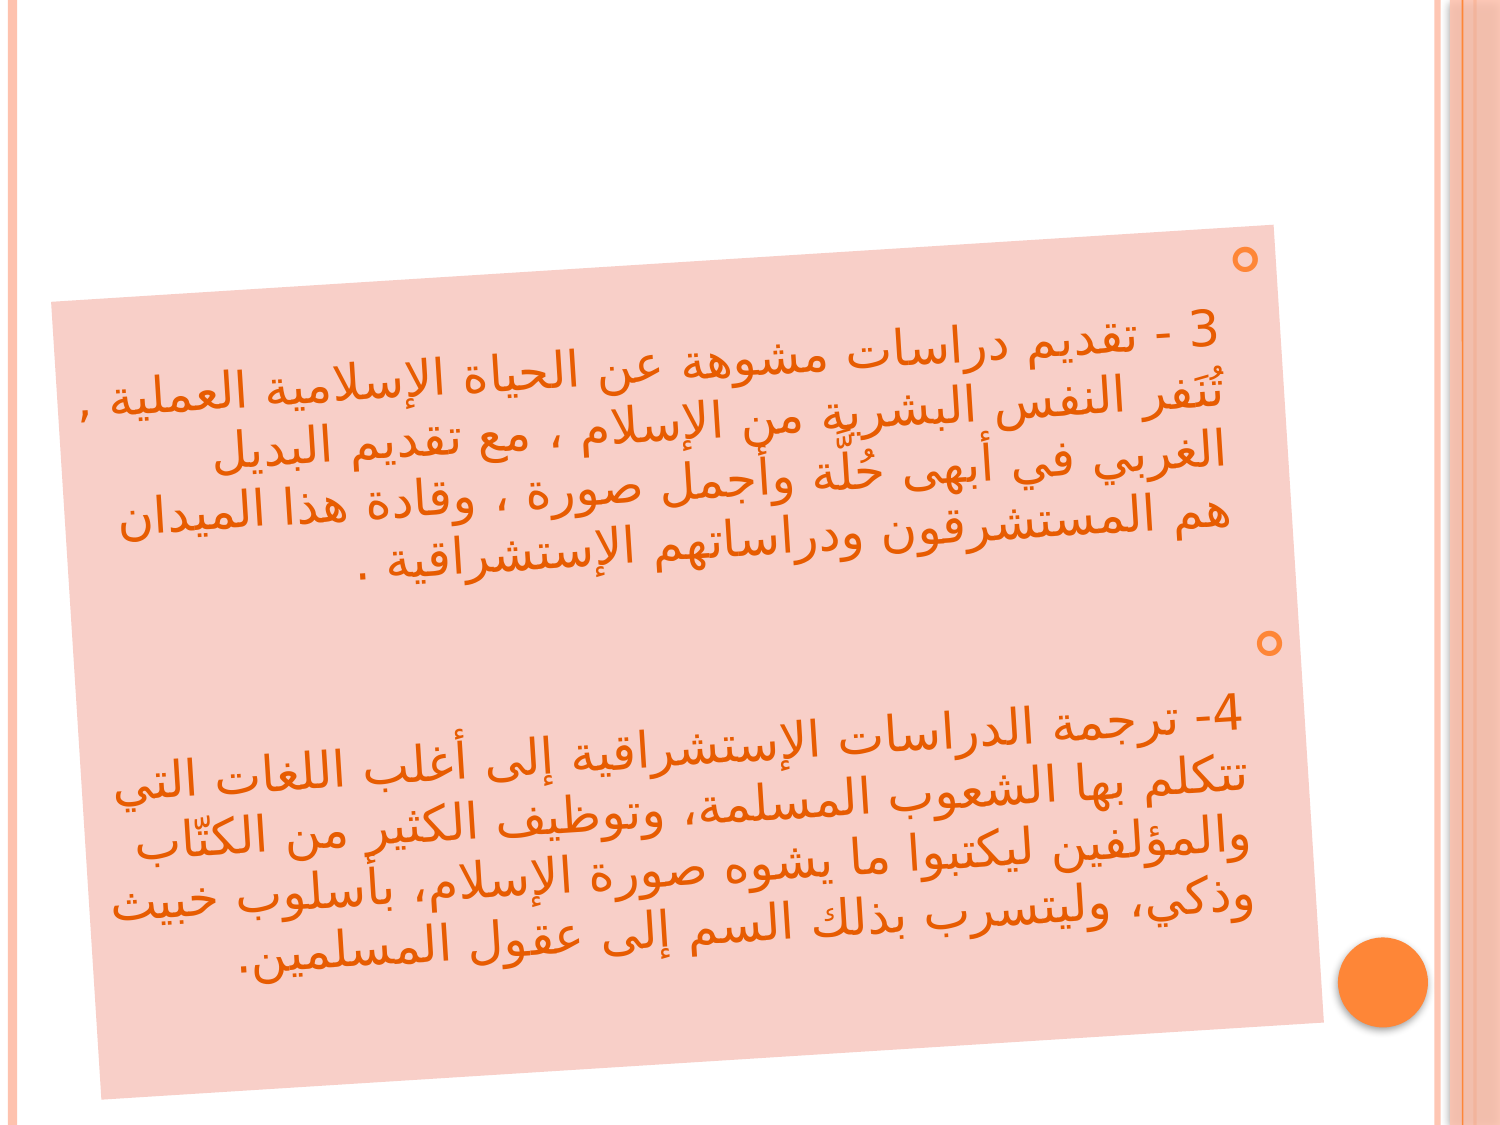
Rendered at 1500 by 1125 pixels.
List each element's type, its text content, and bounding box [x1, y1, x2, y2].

list 3 - تقديم دراسات مشوهة عن الحياة الإسلامية العملية , تُنَفر النفس البشرية من الإسلام ، مع تقديم البديل الغربي في أبهى حُلَّة وأجمل صورة ، وقادة هذا الميدان هم المستشرقون ودراساتهم الإستشراقية . 4- ترجمة الدراسات الإستشراقية إلى أغلب اللغات التي تتكلم بها الشعوب المسلمة، وتوظيف الكثير من الكتّاب والمؤلفين ليكتبوا ما يشوه صورة الإسلام، بأسلوب خبيث وذكي، وليتسرب بذلك السم إلى عقول المسلمين. [51, 224, 1324, 1100]
